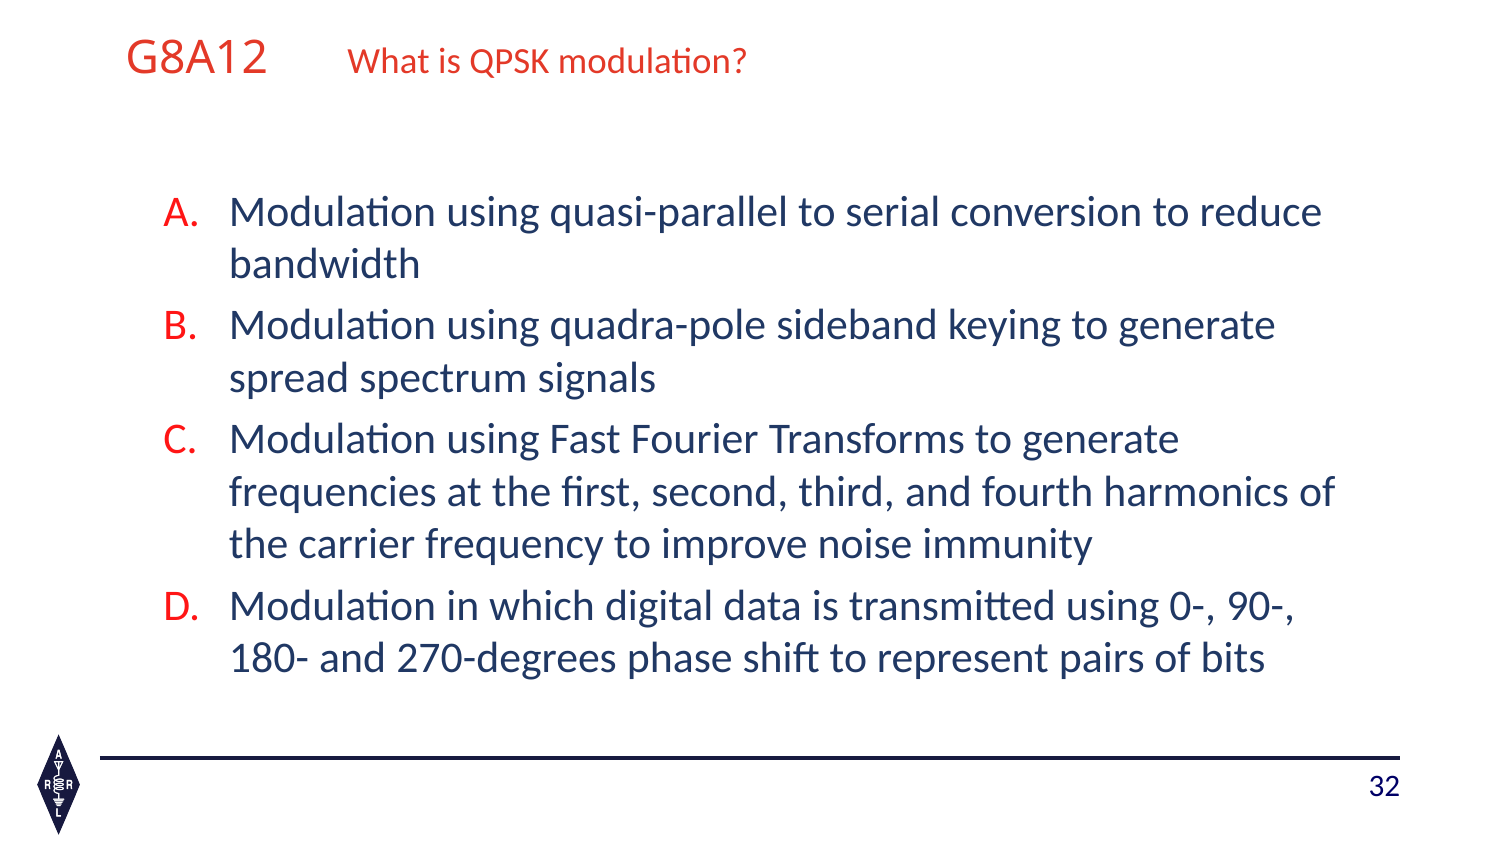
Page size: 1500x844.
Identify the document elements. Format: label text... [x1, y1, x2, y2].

list [86, 192, 1436, 827]
slide_number 32 [1302, 761, 1400, 807]
title G8A12 What is QPSK modulation? [125, 28, 1328, 135]
text_box Modulation using quasi-parallel to serial conversion to reduce bandwidth Modulation using quadra-pole sideband keying to generate spread spectrum signals Modulation using Fast Fourier Transforms to generate frequencies at the first, second, third, and fourth harmonics of the carrier frequency to improve noise immunity Modulation in which digital data is transmitted using 0-, 90-, 180- and 270-degrees phase shift to represent pairs of bits [152, 176, 1348, 720]
picture [37, 734, 80, 835]
